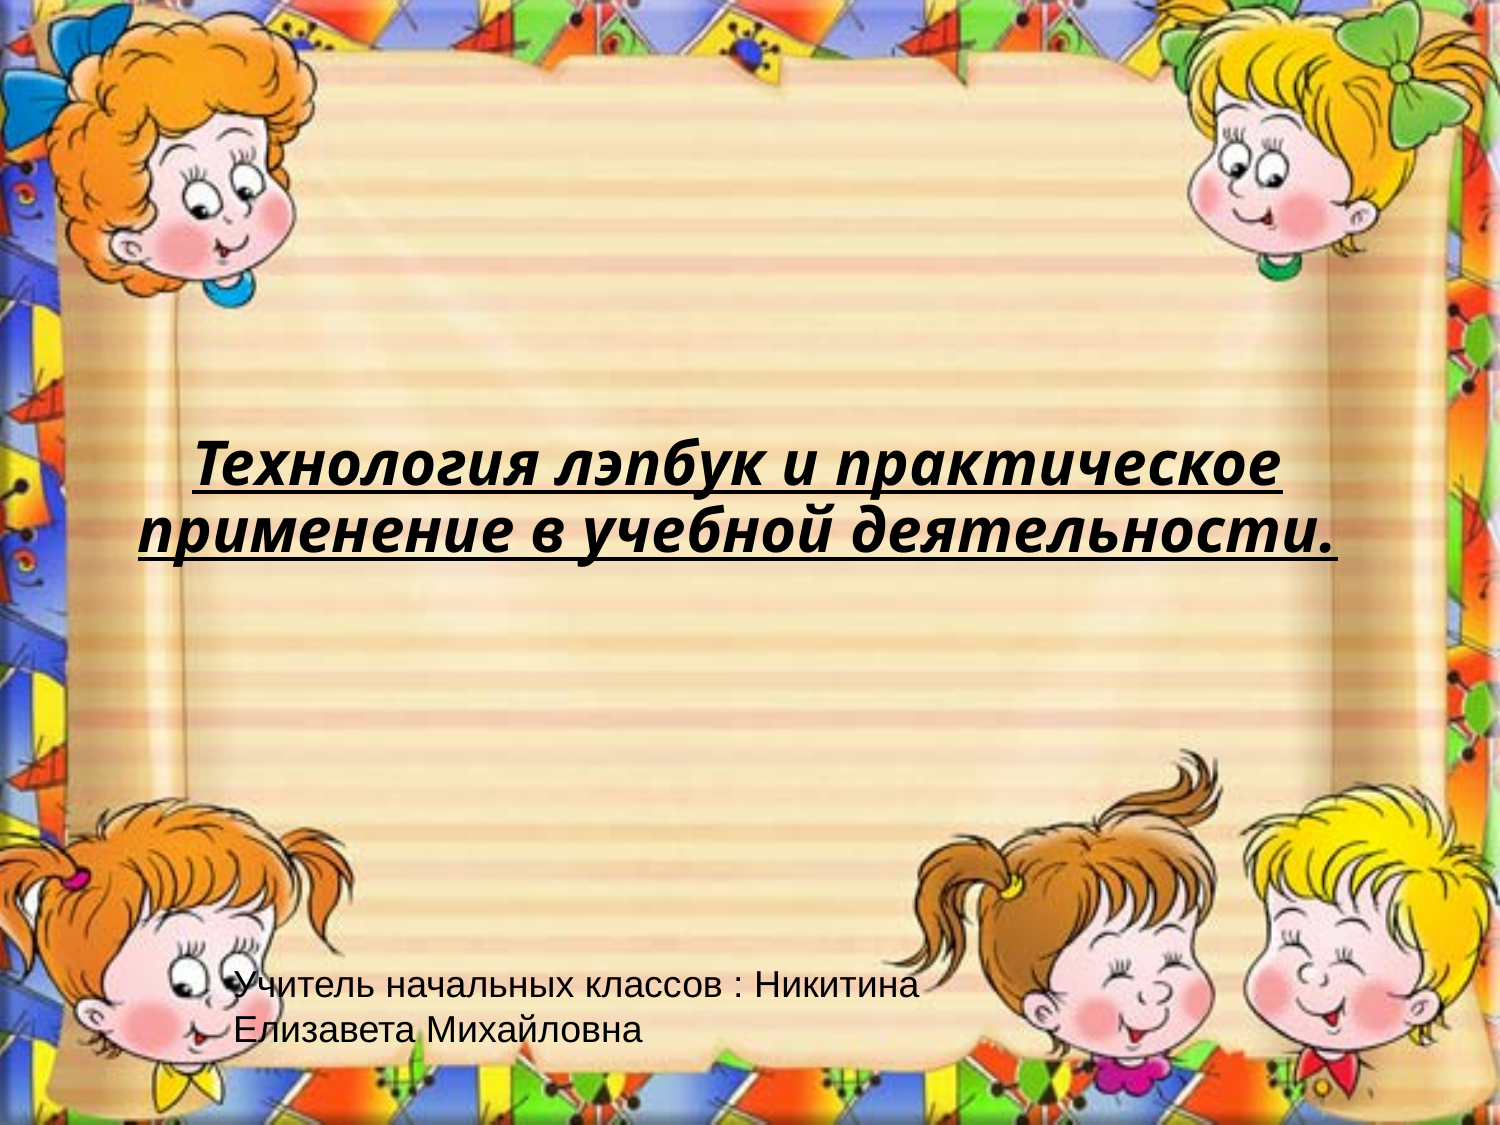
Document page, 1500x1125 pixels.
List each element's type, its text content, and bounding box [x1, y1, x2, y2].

text_box Учитель начальных классов : Никитина Елизавета Михайловна [218, 952, 969, 1057]
picture [0, 0, 1500, 1125]
title Технология лэпбук и практическое применение в учебной деятельности. [100, 408, 1376, 573]
